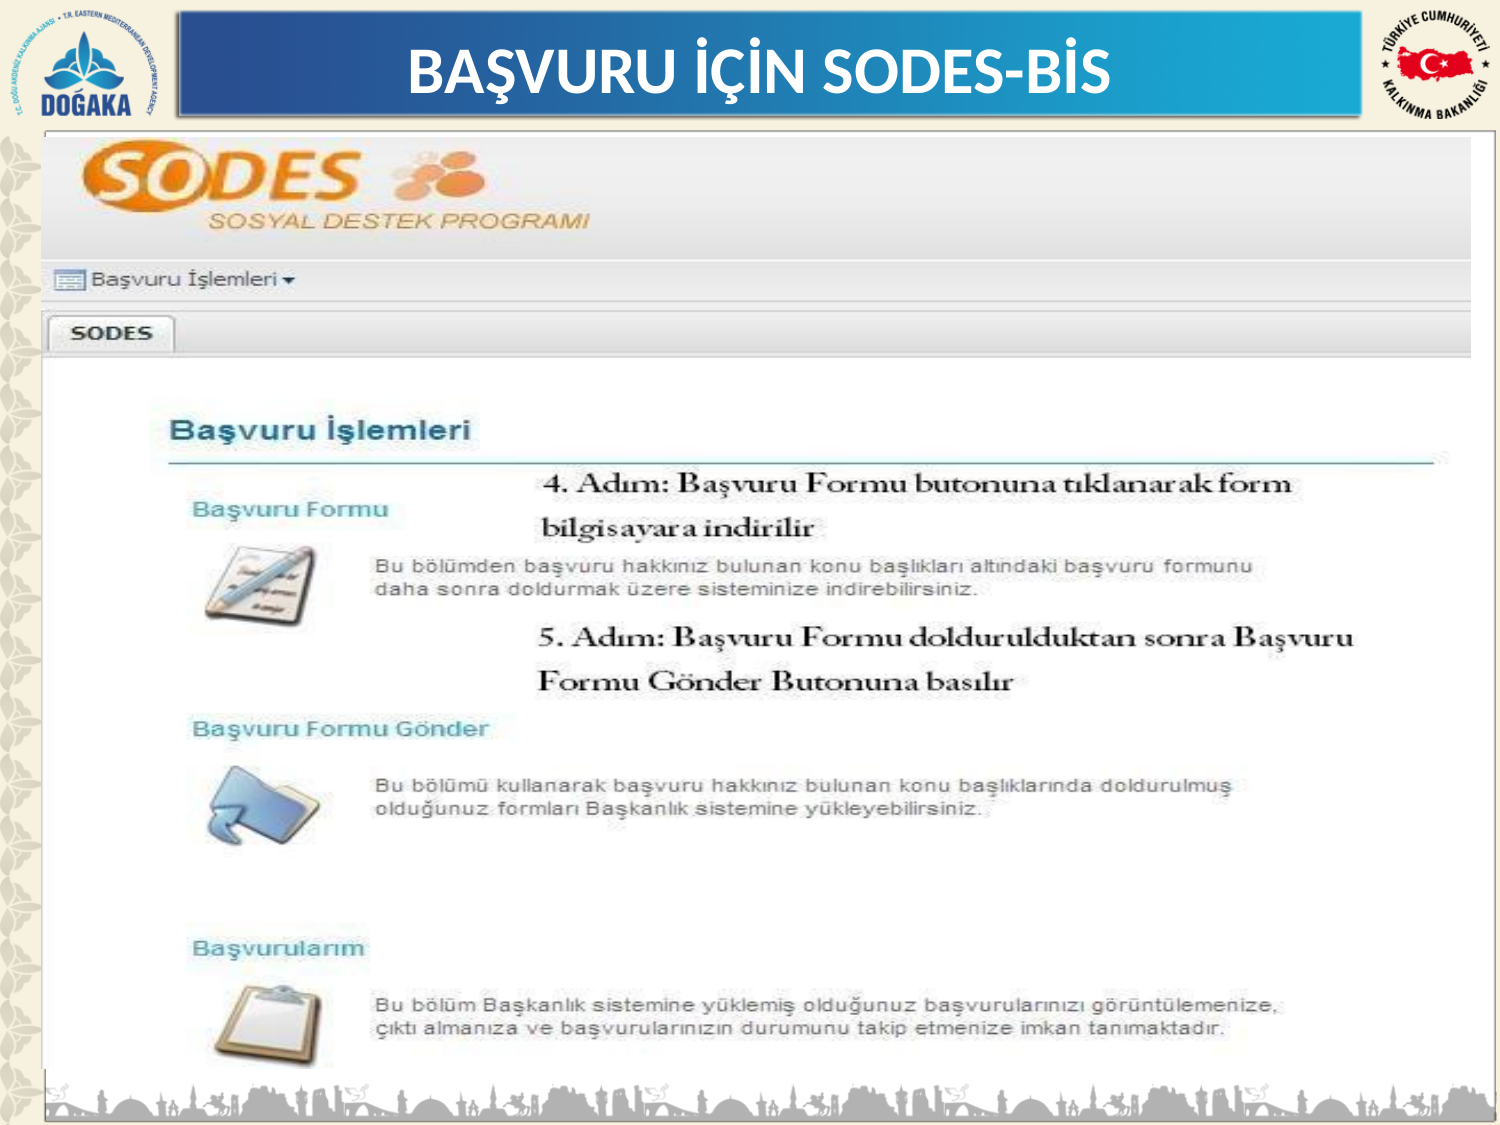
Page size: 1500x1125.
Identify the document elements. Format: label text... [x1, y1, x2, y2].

picture [0, 0, 1500, 1125]
title BAŞVURU İÇİN SODES-BİS [171, 19, 1365, 102]
